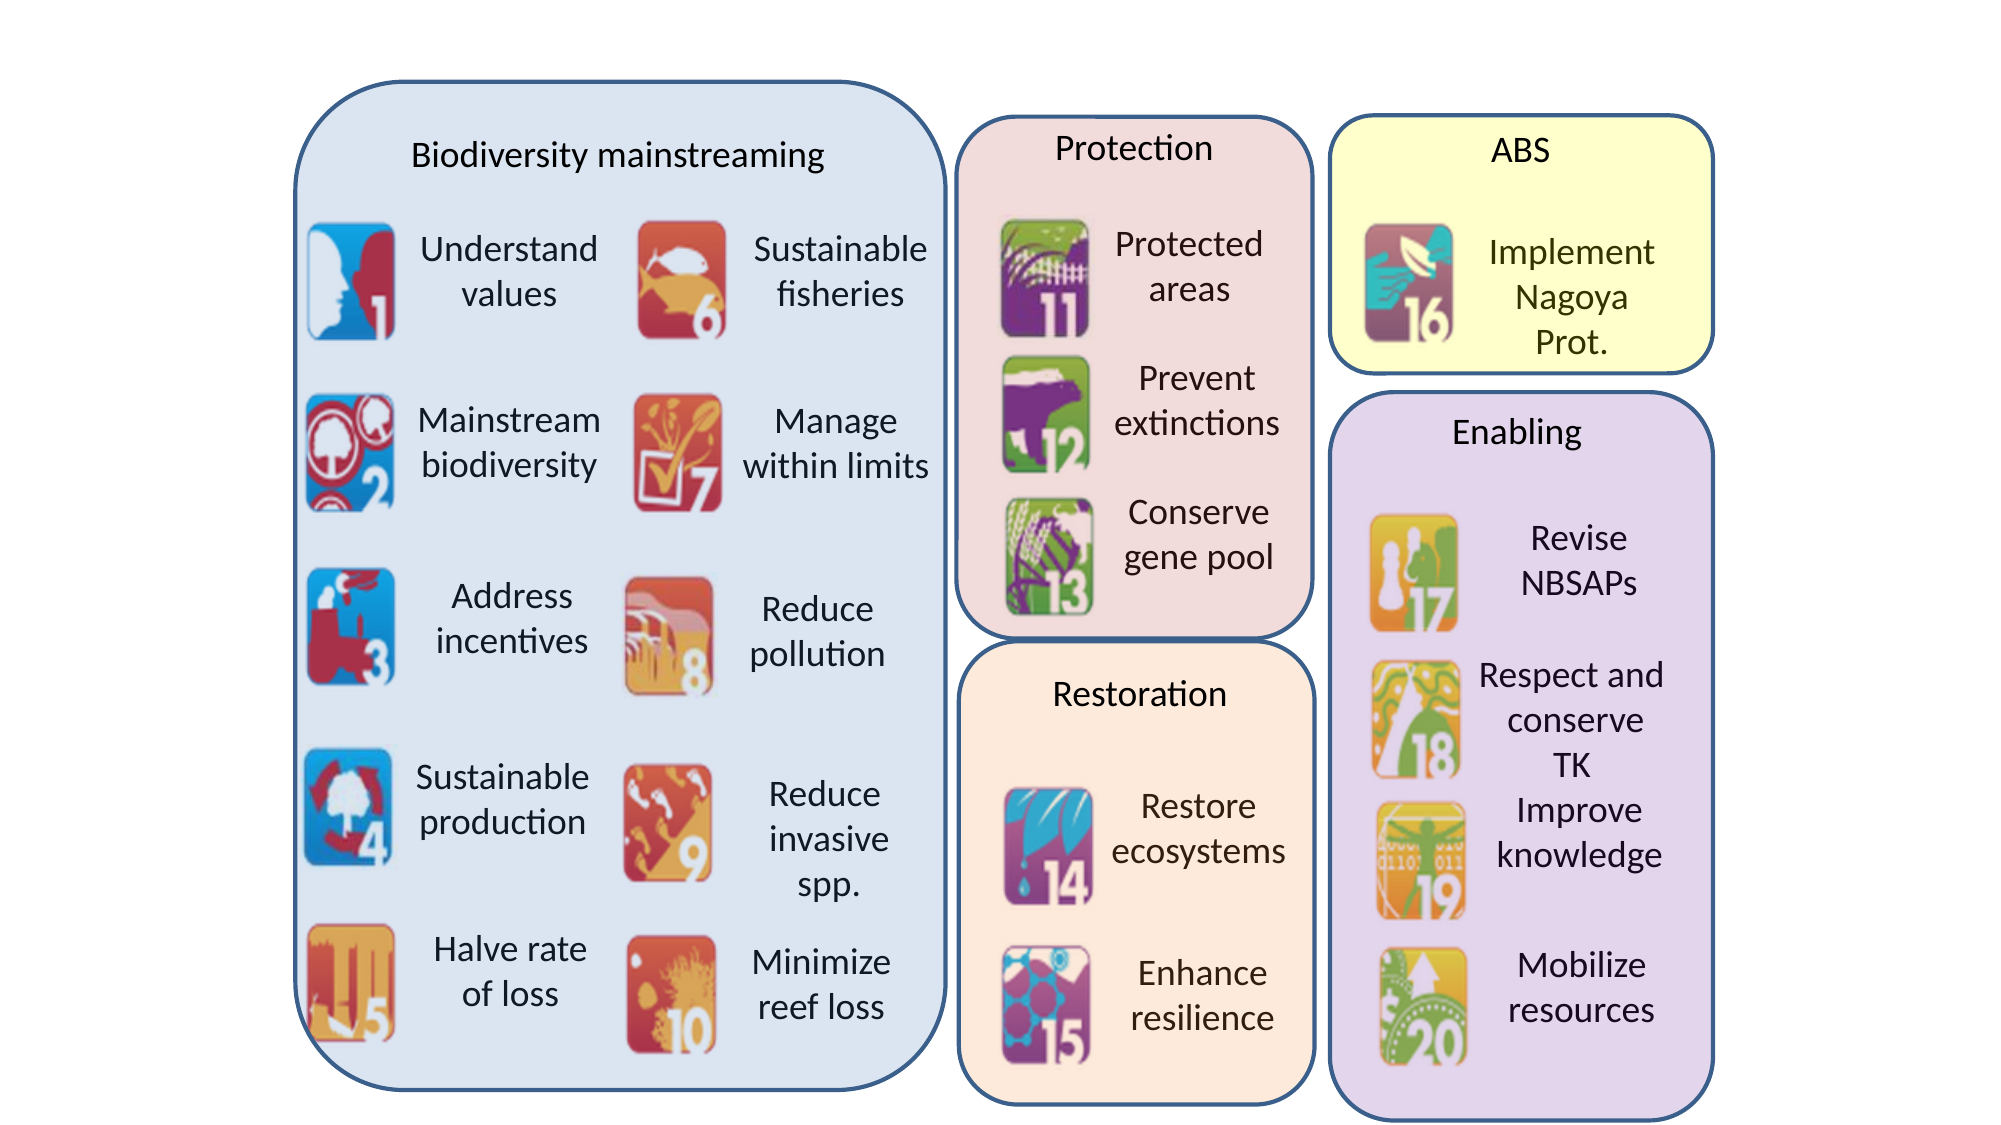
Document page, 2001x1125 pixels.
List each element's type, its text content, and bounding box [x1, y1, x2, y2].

text_box [956, 675, 1317, 1107]
text_box [954, 161, 1315, 640]
text_box Enabling [1339, 399, 1695, 460]
text_box [1327, 408, 1716, 1123]
text_box [316, 79, 925, 122]
text_box ABS [1342, 117, 1699, 178]
picture [633, 216, 732, 345]
text_box Biodiversity mainstreaming [303, 122, 934, 183]
picture [1361, 219, 1458, 348]
picture [302, 388, 399, 524]
picture [1375, 944, 1472, 1070]
picture [1001, 493, 1098, 623]
picture [1368, 657, 1463, 783]
picture [621, 760, 719, 889]
picture [300, 744, 399, 874]
picture [1365, 510, 1463, 639]
picture [621, 572, 719, 703]
picture [994, 349, 1098, 481]
text_box Restoration [962, 661, 1319, 722]
picture [999, 781, 1099, 913]
picture [629, 388, 727, 519]
picture [623, 929, 721, 1058]
text_box [1327, 123, 1716, 376]
text_box [971, 639, 1303, 661]
picture [301, 919, 401, 1052]
text_box [1354, 113, 1688, 117]
picture [1374, 796, 1473, 930]
picture [302, 562, 401, 694]
text_box Protection [956, 115, 1313, 176]
picture [997, 940, 1094, 1070]
picture [997, 214, 1095, 347]
text_box [1360, 390, 1683, 399]
picture [299, 217, 400, 349]
text_box [293, 137, 948, 1093]
